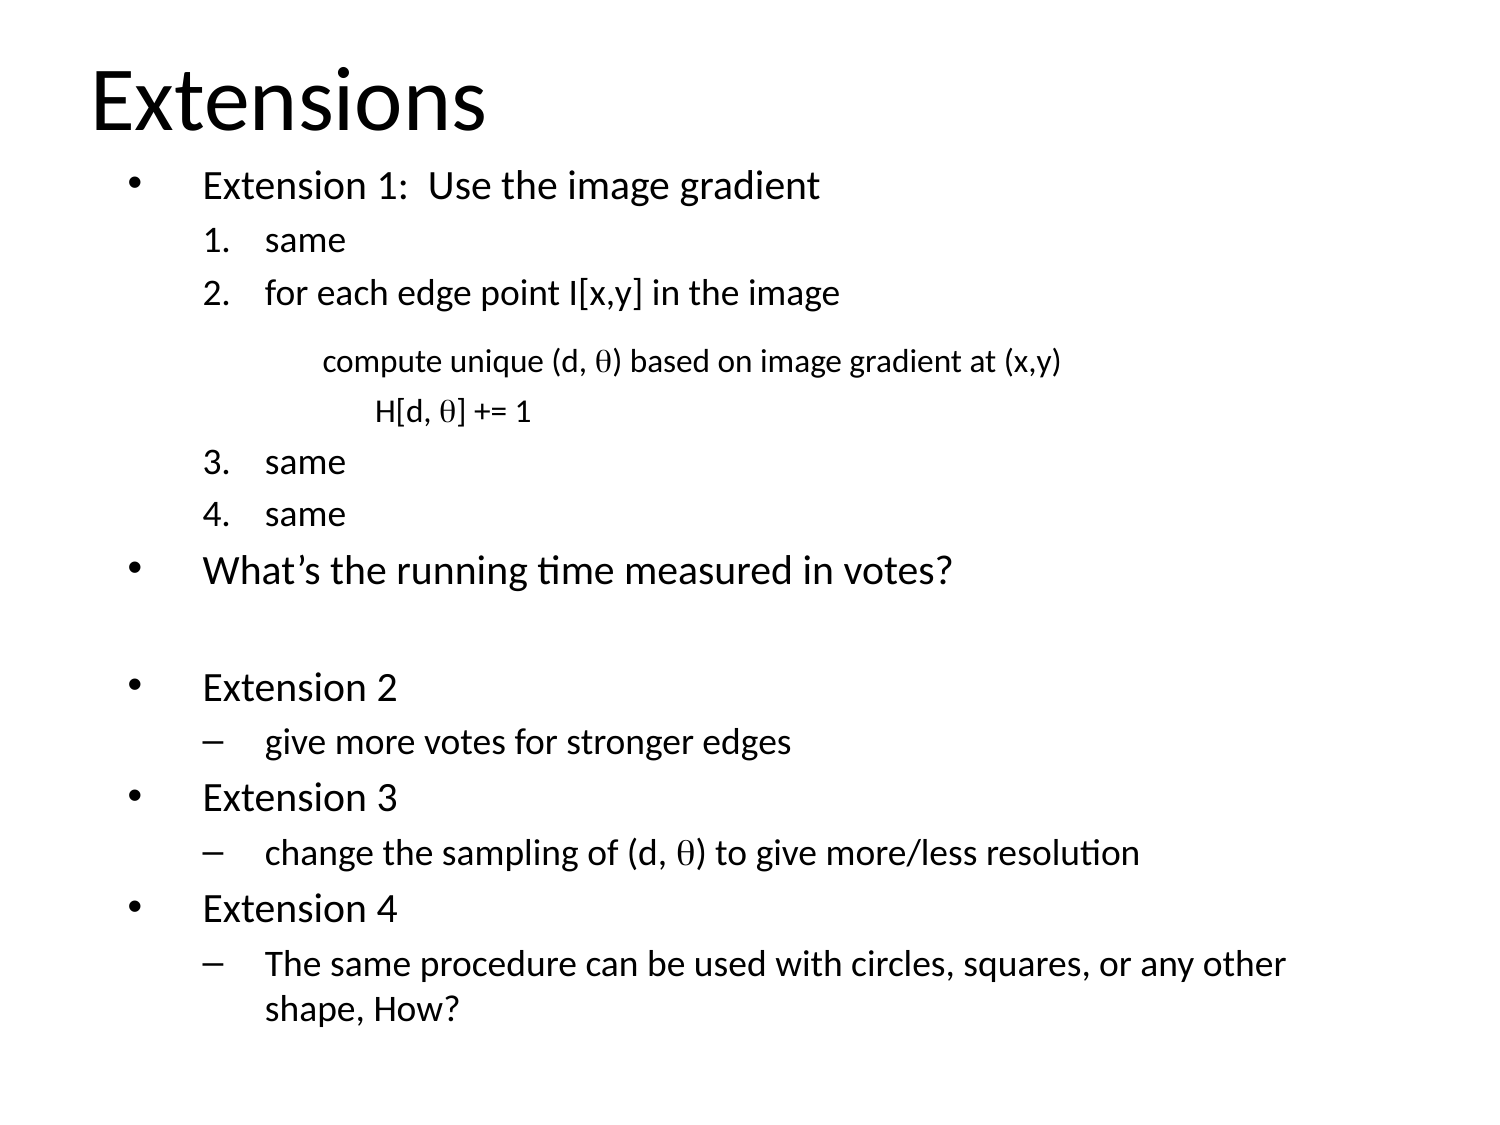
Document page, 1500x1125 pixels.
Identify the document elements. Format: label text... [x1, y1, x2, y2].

title Extensions [75, 0, 1425, 188]
list Extension 1: Use the image gradient same for each edge point I[x,y] in the image compute unique (d, ) based on image gradient at (x,y) H[d, ] += 1 same same What’s the running time measured in votes? Extension 2 give more votes for stronger edges Extension 3 change the sampling of (d, ) to give more/less resolution Extension 4 The same procedure can be used with circles, squares, or any other shape, How? [112, 149, 1388, 1050]
